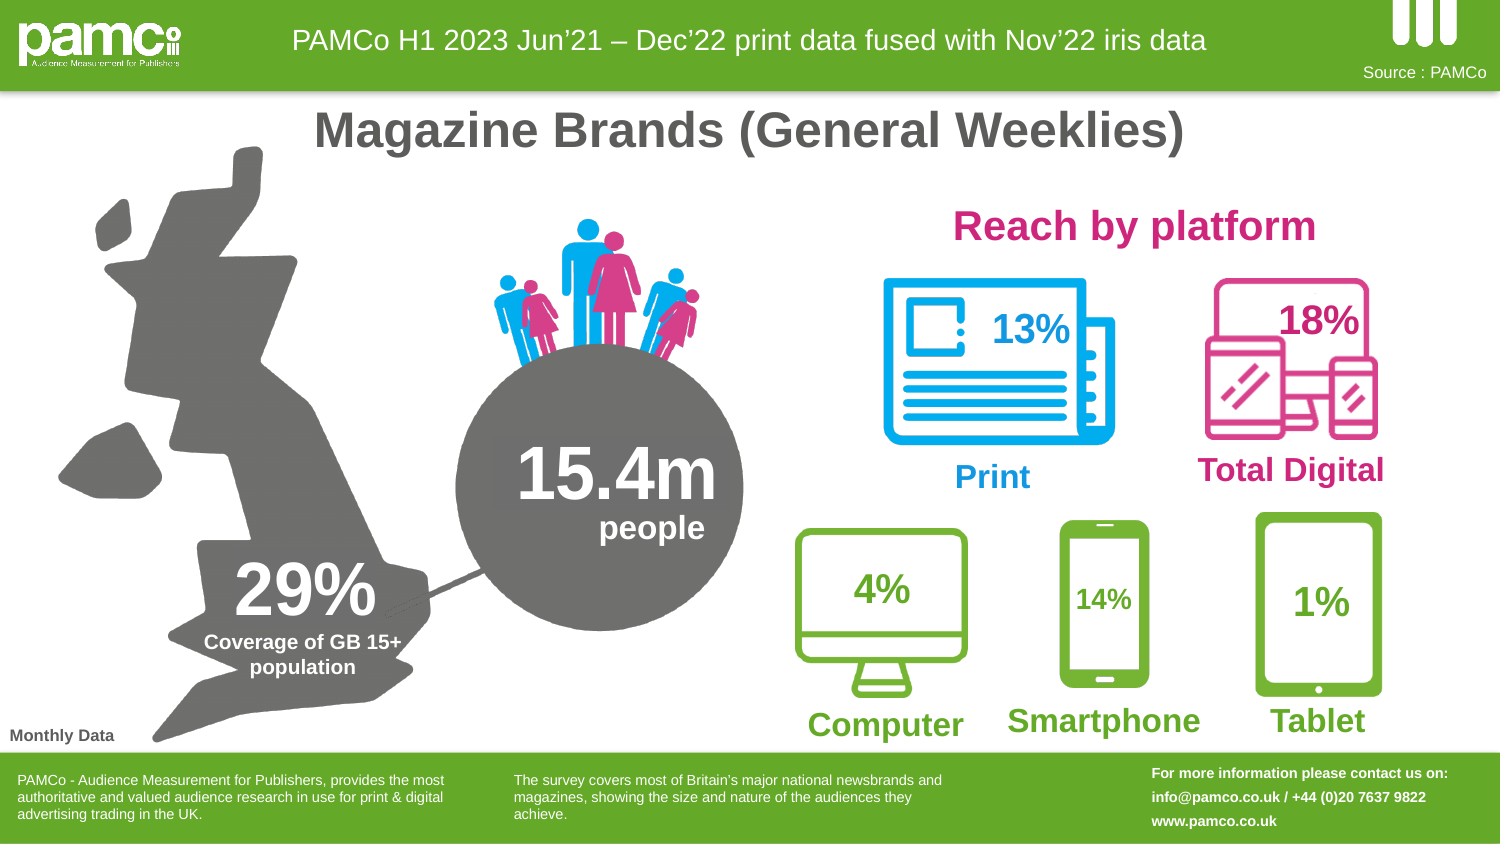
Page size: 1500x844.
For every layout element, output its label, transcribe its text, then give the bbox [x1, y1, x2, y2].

picture [1038, 483, 1174, 708]
picture [857, 244, 1141, 477]
picture [961, 469, 970, 476]
picture [1240, 491, 1397, 713]
text_box Magazine Brands (General Weeklies) [0, 91, 1500, 163]
picture [1205, 278, 1378, 440]
picture [17, 20, 182, 68]
picture [1387, 0, 1458, 81]
picture [41, 163, 758, 763]
picture [795, 528, 968, 698]
